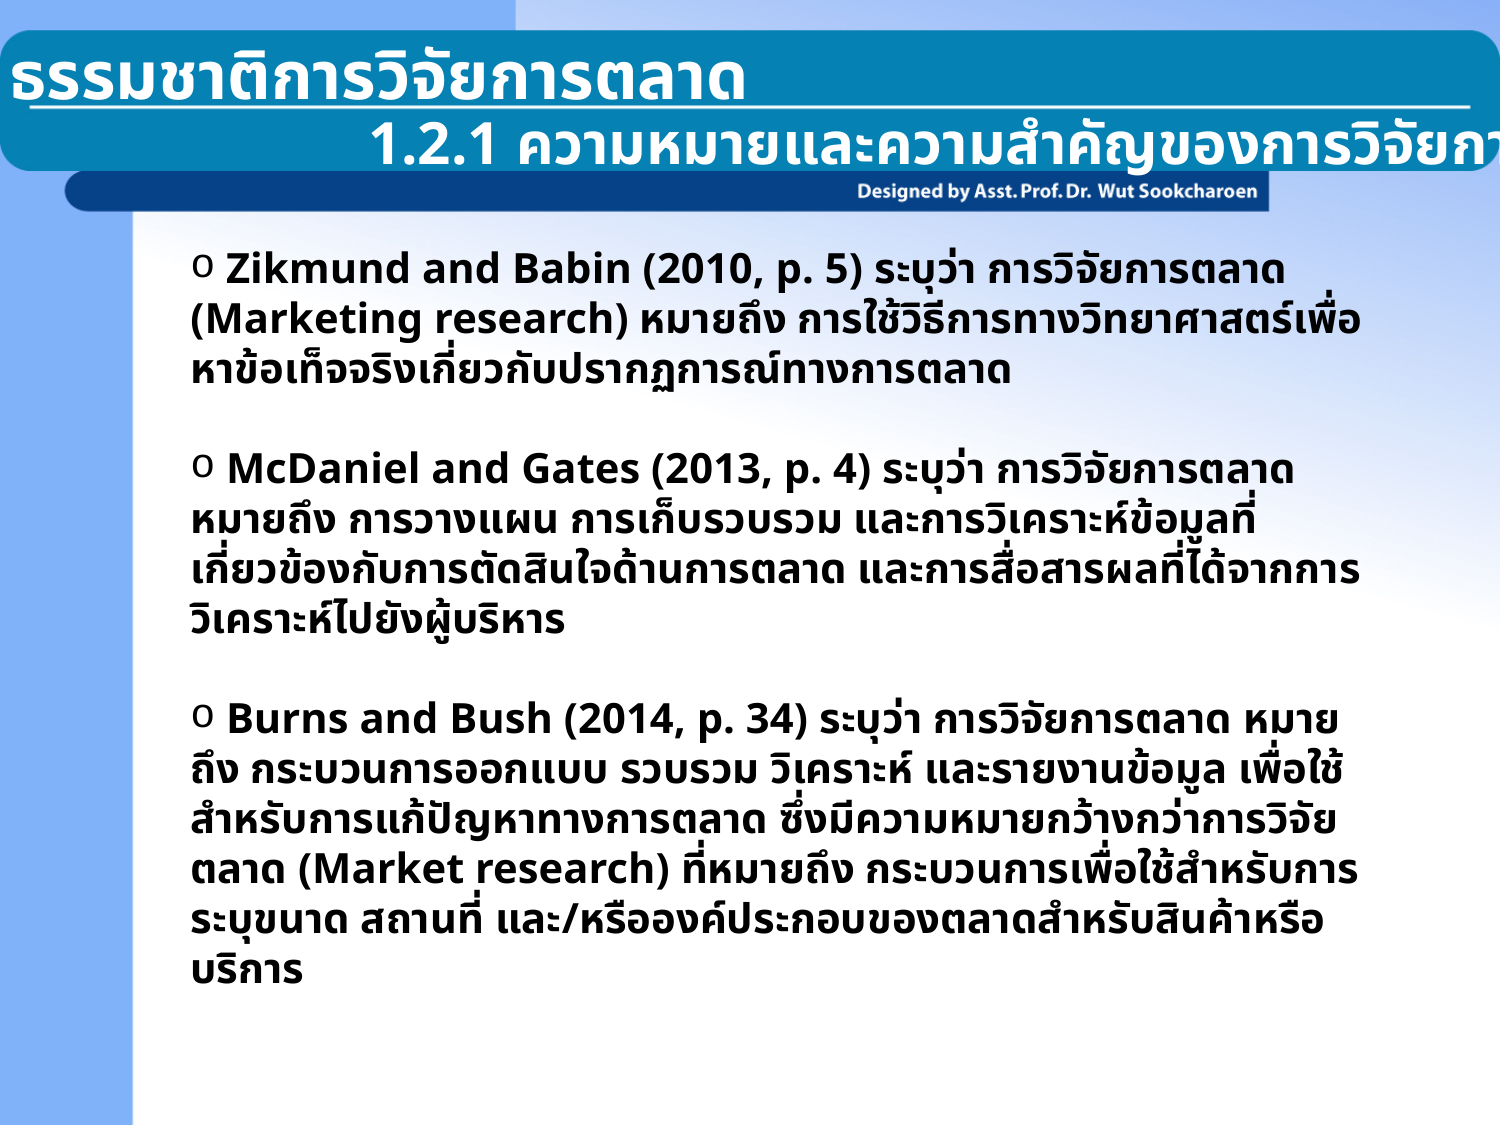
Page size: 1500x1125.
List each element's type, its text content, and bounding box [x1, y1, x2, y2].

text_box 1.2.1 ความหมายและความสำคัญของการวิจัยการตลาด [353, 98, 1500, 184]
text_box 1.2 ธรรมชาติการวิจัยการตลาด [0, 25, 765, 121]
text_box Zikmund and Babin (2010, p. 5) ระบุว่า การวิจัยการตลาด (Marketing research) หมายถึง การใช้วิธีการทางวิทยาศาสตร์เพื่อหาข้อเท็จจริงเกี่ยวกับปรากฏการณ์ทางการตลาด McDaniel and Gates (2013, p. 4) ระบุว่า การวิจัยการตลาด หมายถึง การวางแผน การเก็บรวบรวม และการวิเคราะห์ข้อมูลที่เกี่ยวข้องกับการตัดสินใจด้านการตลาด และการสื่อสารผลที่ได้จากการวิเคราะห์ไปยังผู้บริหาร Burns and Bush (2014, p. 34) ระบุว่า การวิจัยการตลาด หมายถึง กระบวนการออกแบบ รวบรวม วิเคราะห์ และรายงานข้อมูล เพื่อใช้สำหรับการแก้ปัญหาทางการตลาด ซึ่งมีความหมายกว้างกว่าการวิจัยตลาด (Market research) ที่หมายถึง กระบวนการเพื่อใช้สำหรับการระบุขนาด สถานที่ และ/หรือองค์ประกอบของตลาดสำหรับสินค้าหรือบริการ [175, 234, 1395, 1000]
picture [0, 0, 1500, 53]
picture [0, 149, 1500, 1125]
